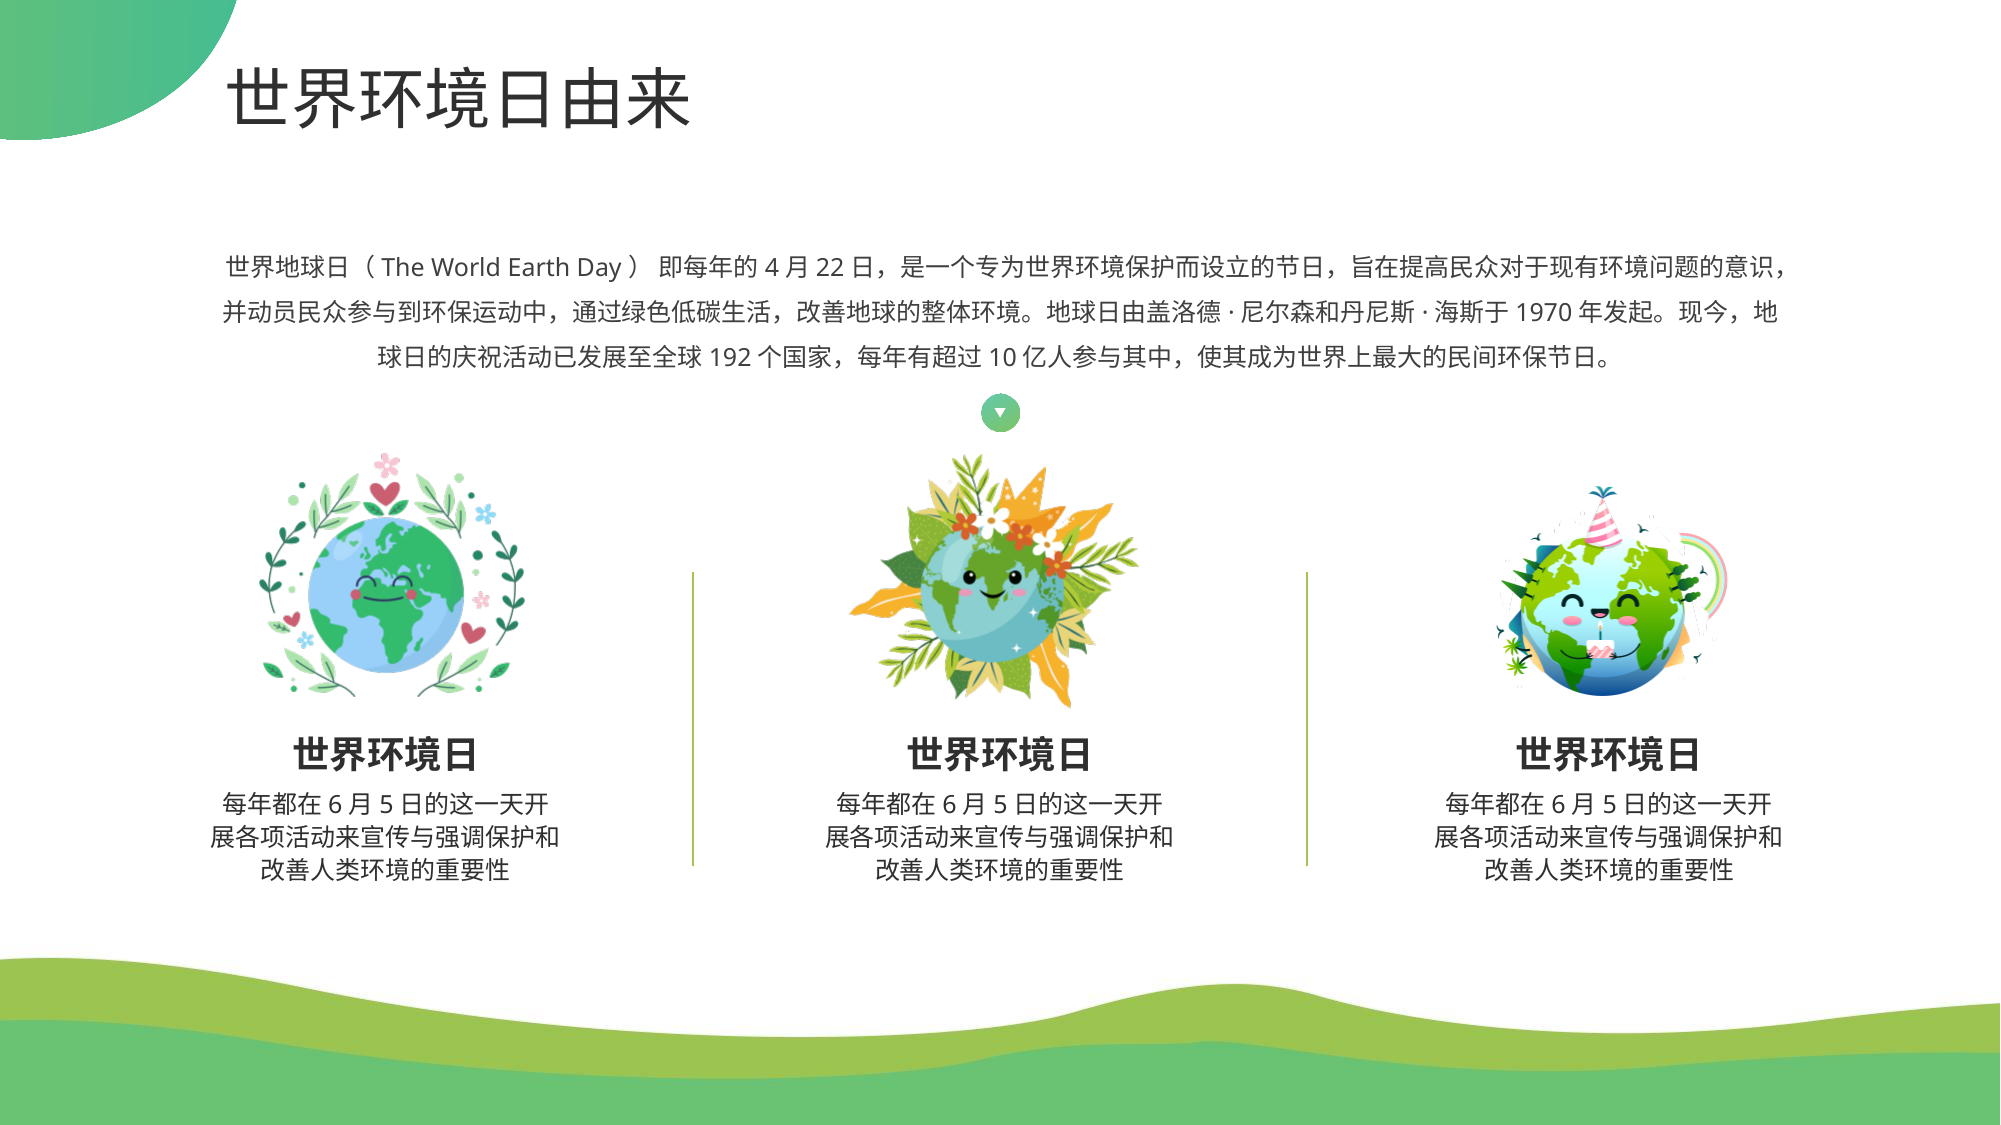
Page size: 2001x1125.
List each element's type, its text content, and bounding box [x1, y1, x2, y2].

text_box 每年都在6月5日的这一天开展各项活动来宣传与强调保护和改善人类环境的重要性 [210, 785, 562, 882]
text_box 每年都在6月5日的这一天开展各项活动来宣传与强调保护和改善人类环境的重要性 [824, 785, 1176, 882]
text_box 世界环境日由来 [210, 49, 708, 145]
picture [0, 0, 2000, 1125]
text_box 世界环境日 [1464, 748, 1755, 785]
text_box 每年都在6月5日的这一天开展各项活动来宣传与强调保护和改善人类环境的重要性 [1433, 785, 1785, 882]
text_box 世界环境日 [240, 760, 532, 785]
text_box 世界地球日（The World Earth Day） 即每年的4月22日，是一个专为世界环境保护而设立的节日，旨在提高民众对于现有环境问题的意识，并动员民众参与到环保运动中，通过绿色低碳生活，改善地球的整体环境。地球日由盖洛德·尼尔森和丹尼斯·海斯于1970年发起。现今，地球日的庆祝活动已发展至全球192个国家，每年有超过10亿人参与其中，使其成为世界上最大的民间环保节日。 [198, 229, 1802, 379]
text_box [0, 0, 238, 141]
